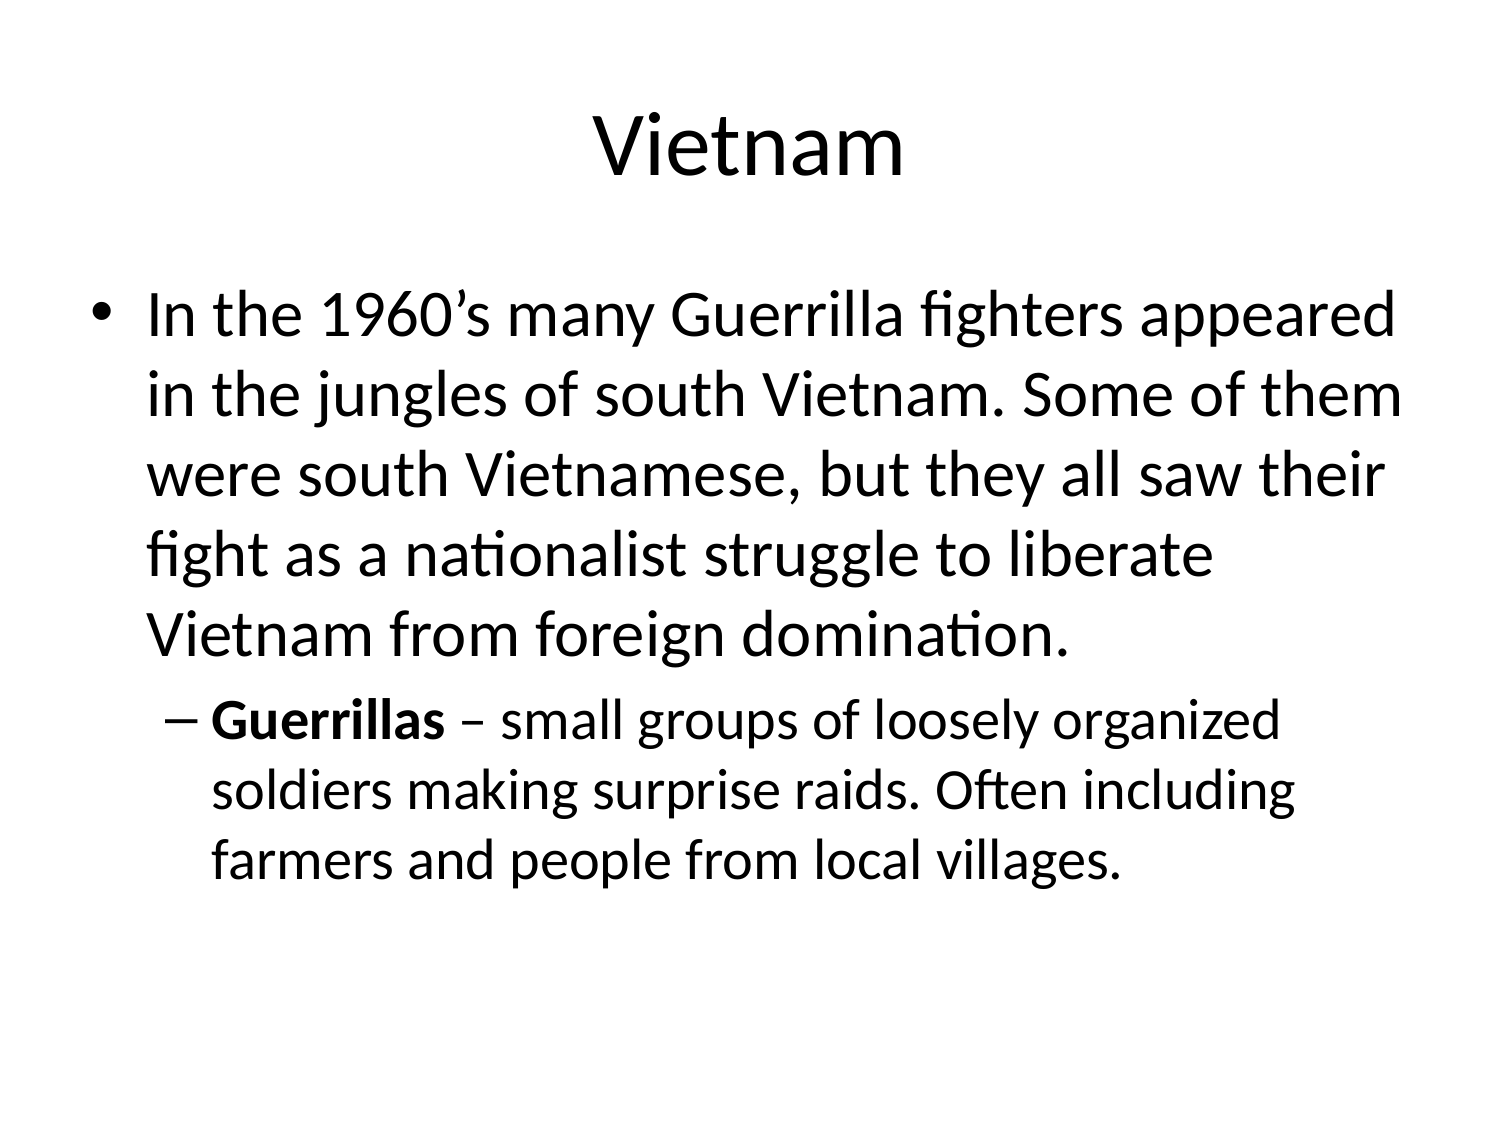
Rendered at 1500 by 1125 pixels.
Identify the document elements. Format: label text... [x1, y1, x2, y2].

list In the 1960’s many Guerrilla fighters appeared in the jungles of south Vietnam. Some of them were south Vietnamese, but they all saw their fight as a nationalist struggle to liberate Vietnam from foreign domination. Guerrillas – small groups of loosely organized soldiers making surprise raids. Often including farmers and people from local villages. [75, 262, 1425, 1005]
title Vietnam [75, 45, 1425, 233]
